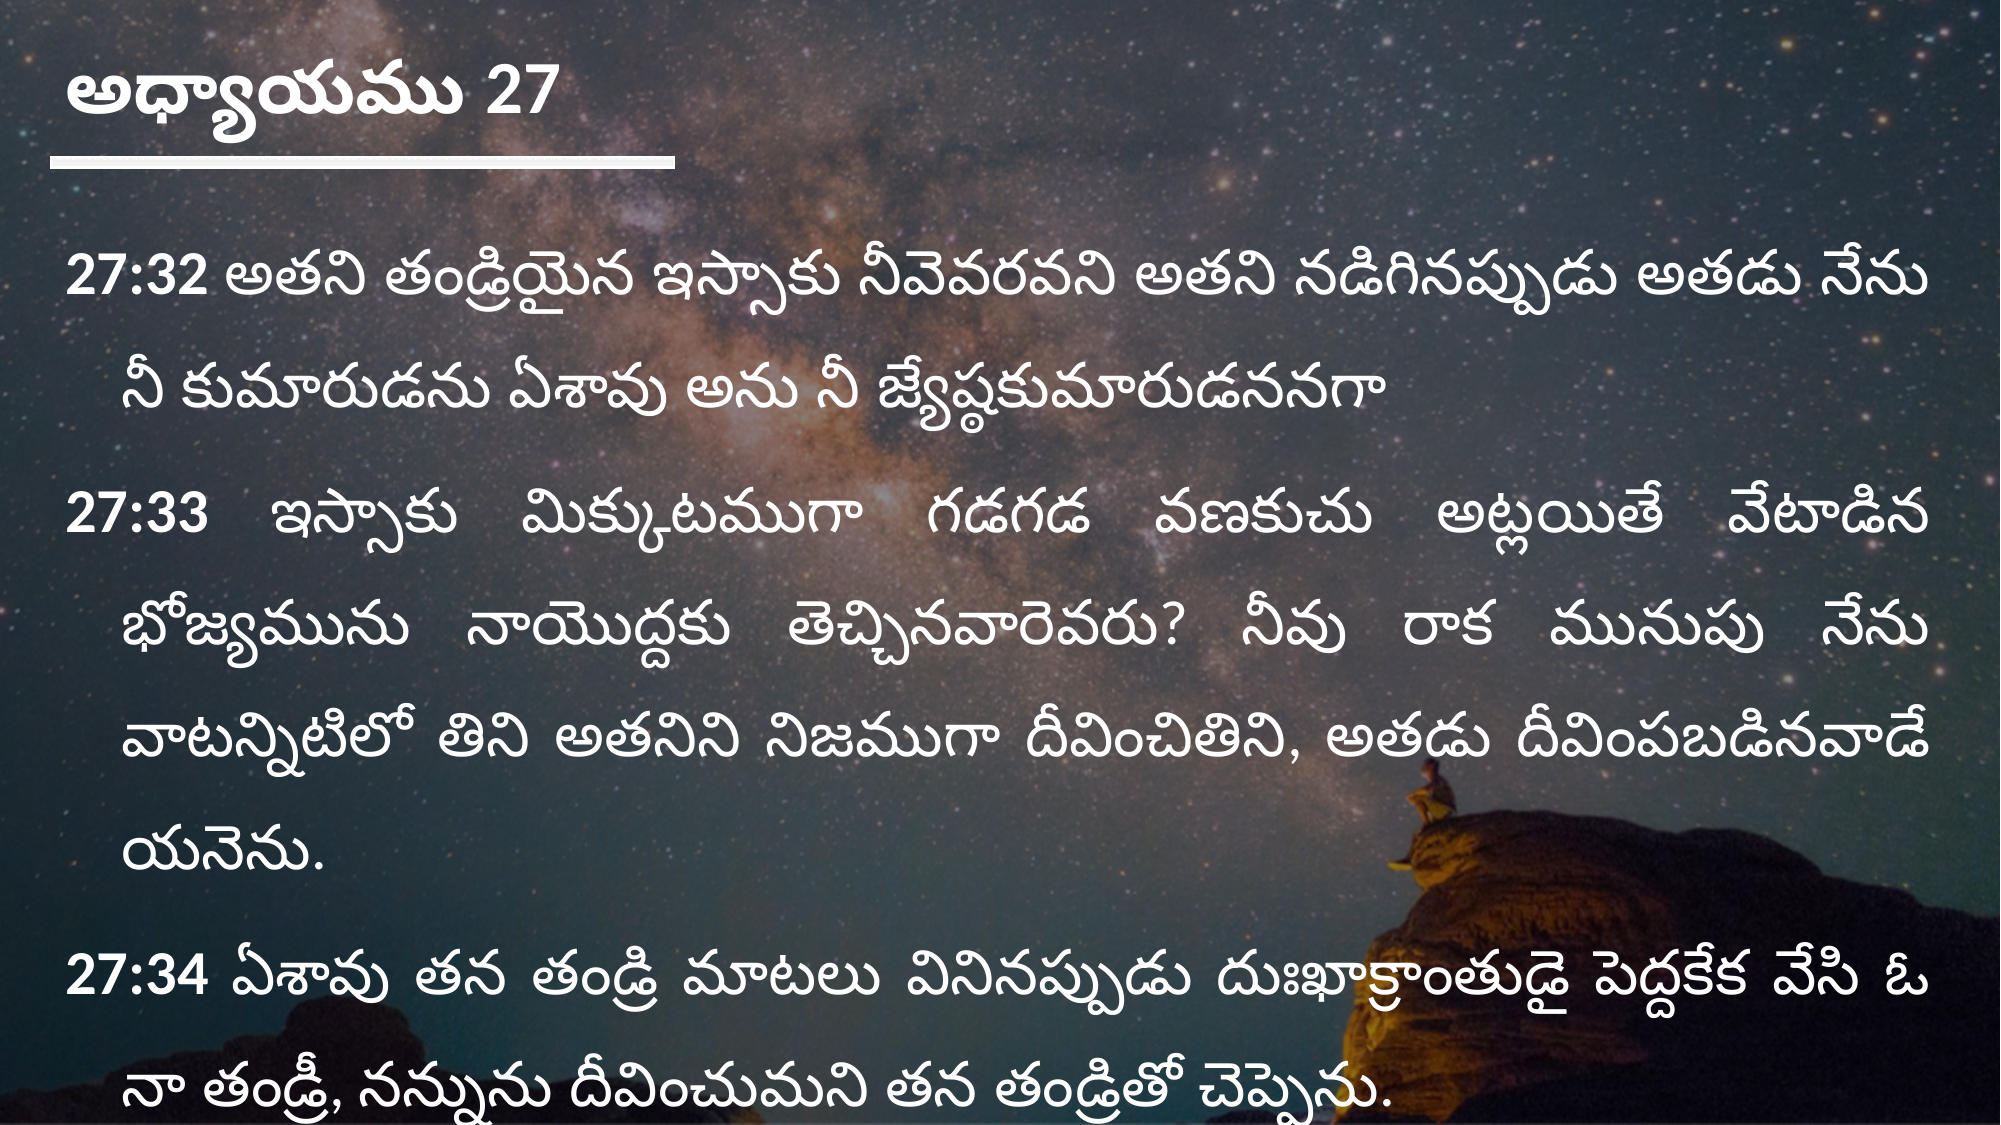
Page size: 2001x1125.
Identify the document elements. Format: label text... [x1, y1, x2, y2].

title అధ్యాయము 27 [50, 0, 1925, 167]
picture [0, 0, 2000, 1125]
list 27:32 అతని తండ్రియైన ఇస్సాకు నీవెవరవని అతని నడిగినప్పుడు అతడు నేను నీ కుమారుడను ఏశావు అను నీ జ్యేష్ఠకుమారుడననగా 27:33 ఇస్సాకు మిక్కుటముగా గడగడ వణకుచు అట్లయితే వేటాడిన భోజ్యమును నాయొద్దకు తెచ్చినవారెవరు? నీవు రాక మునుపు నేను వాటన్నిటిలో తిని అతనిని నిజముగా దీవించితిని, అతడు దీవింపబడినవాడే యనెను. 27:34 ఏశావు తన తండ్రి మాటలు వినినప్పుడు దుఃఖాక్రాంతుడై పెద్దకేక వేసి ఓ నా తండ్రీ, నన్నును దీవించుమని తన తండ్రితో చెప్పెను. [50, 187, 1946, 1063]
